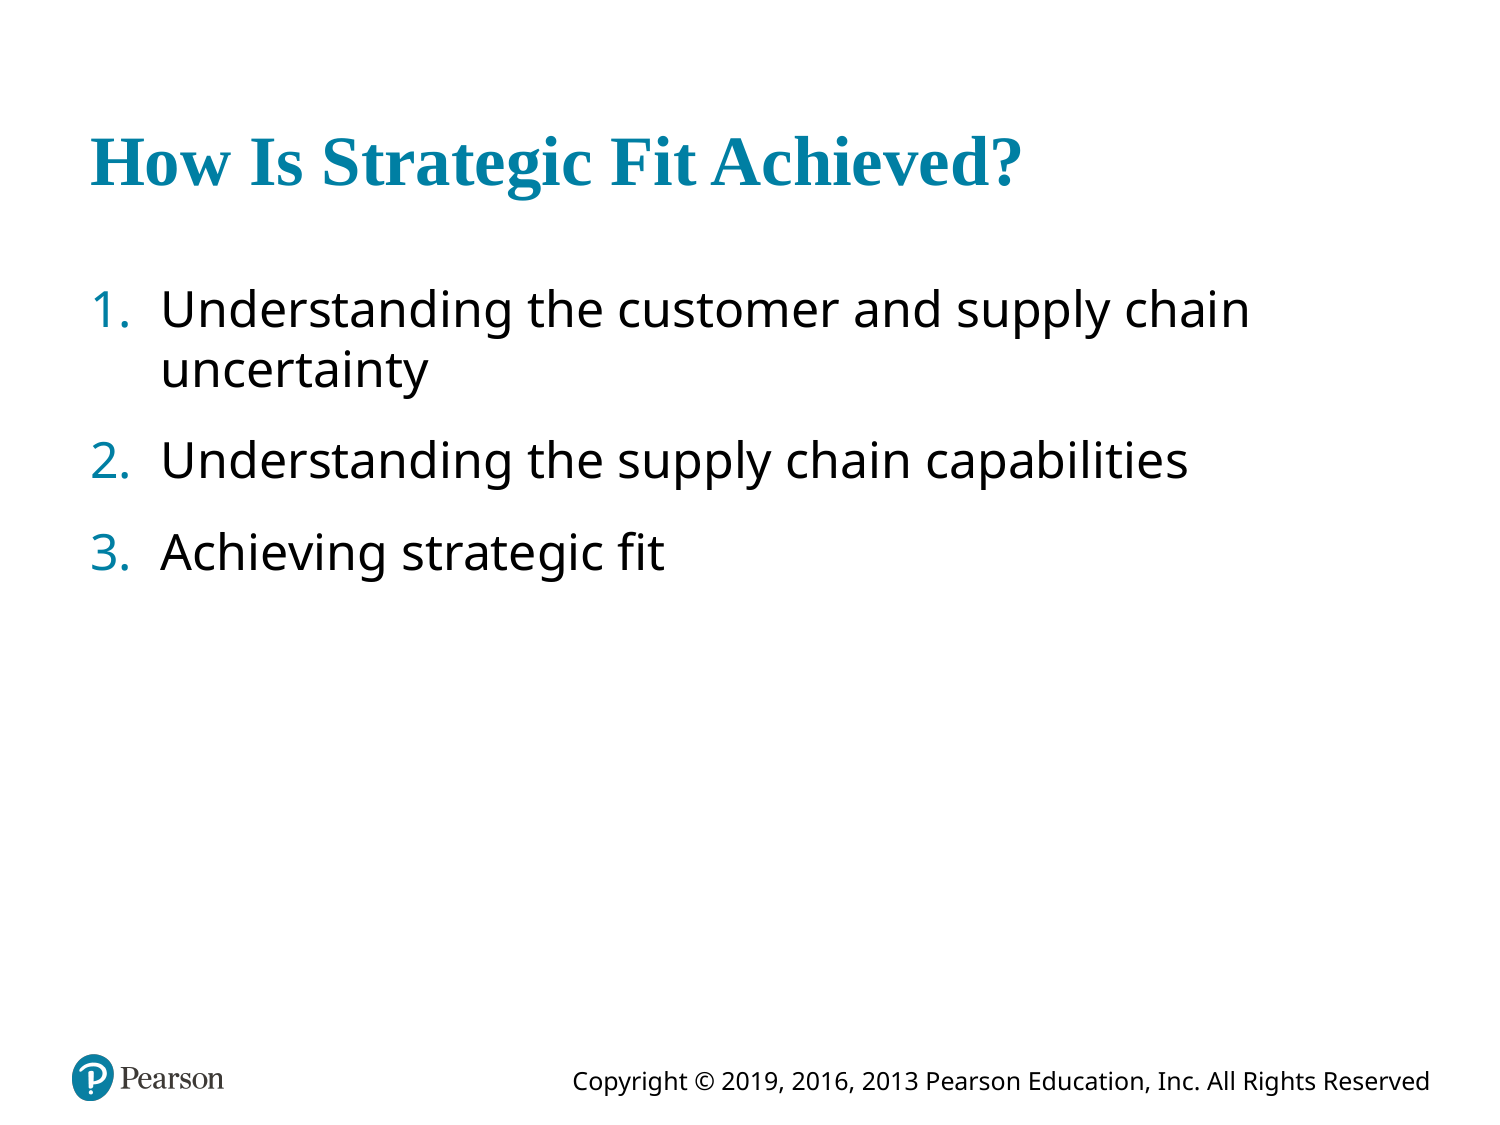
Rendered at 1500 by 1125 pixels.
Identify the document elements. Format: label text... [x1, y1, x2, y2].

title How Is Strategic Fit Achieved? [75, 0, 1425, 216]
list Understanding the customer and supply chain uncertainty Understanding the supply chain capabilities Achieving strategic fit [75, 262, 1425, 931]
picture [72, 1087, 83, 1101]
picture [72, 1054, 88, 1070]
picture [80, 1063, 106, 1088]
picture [98, 1054, 224, 1101]
